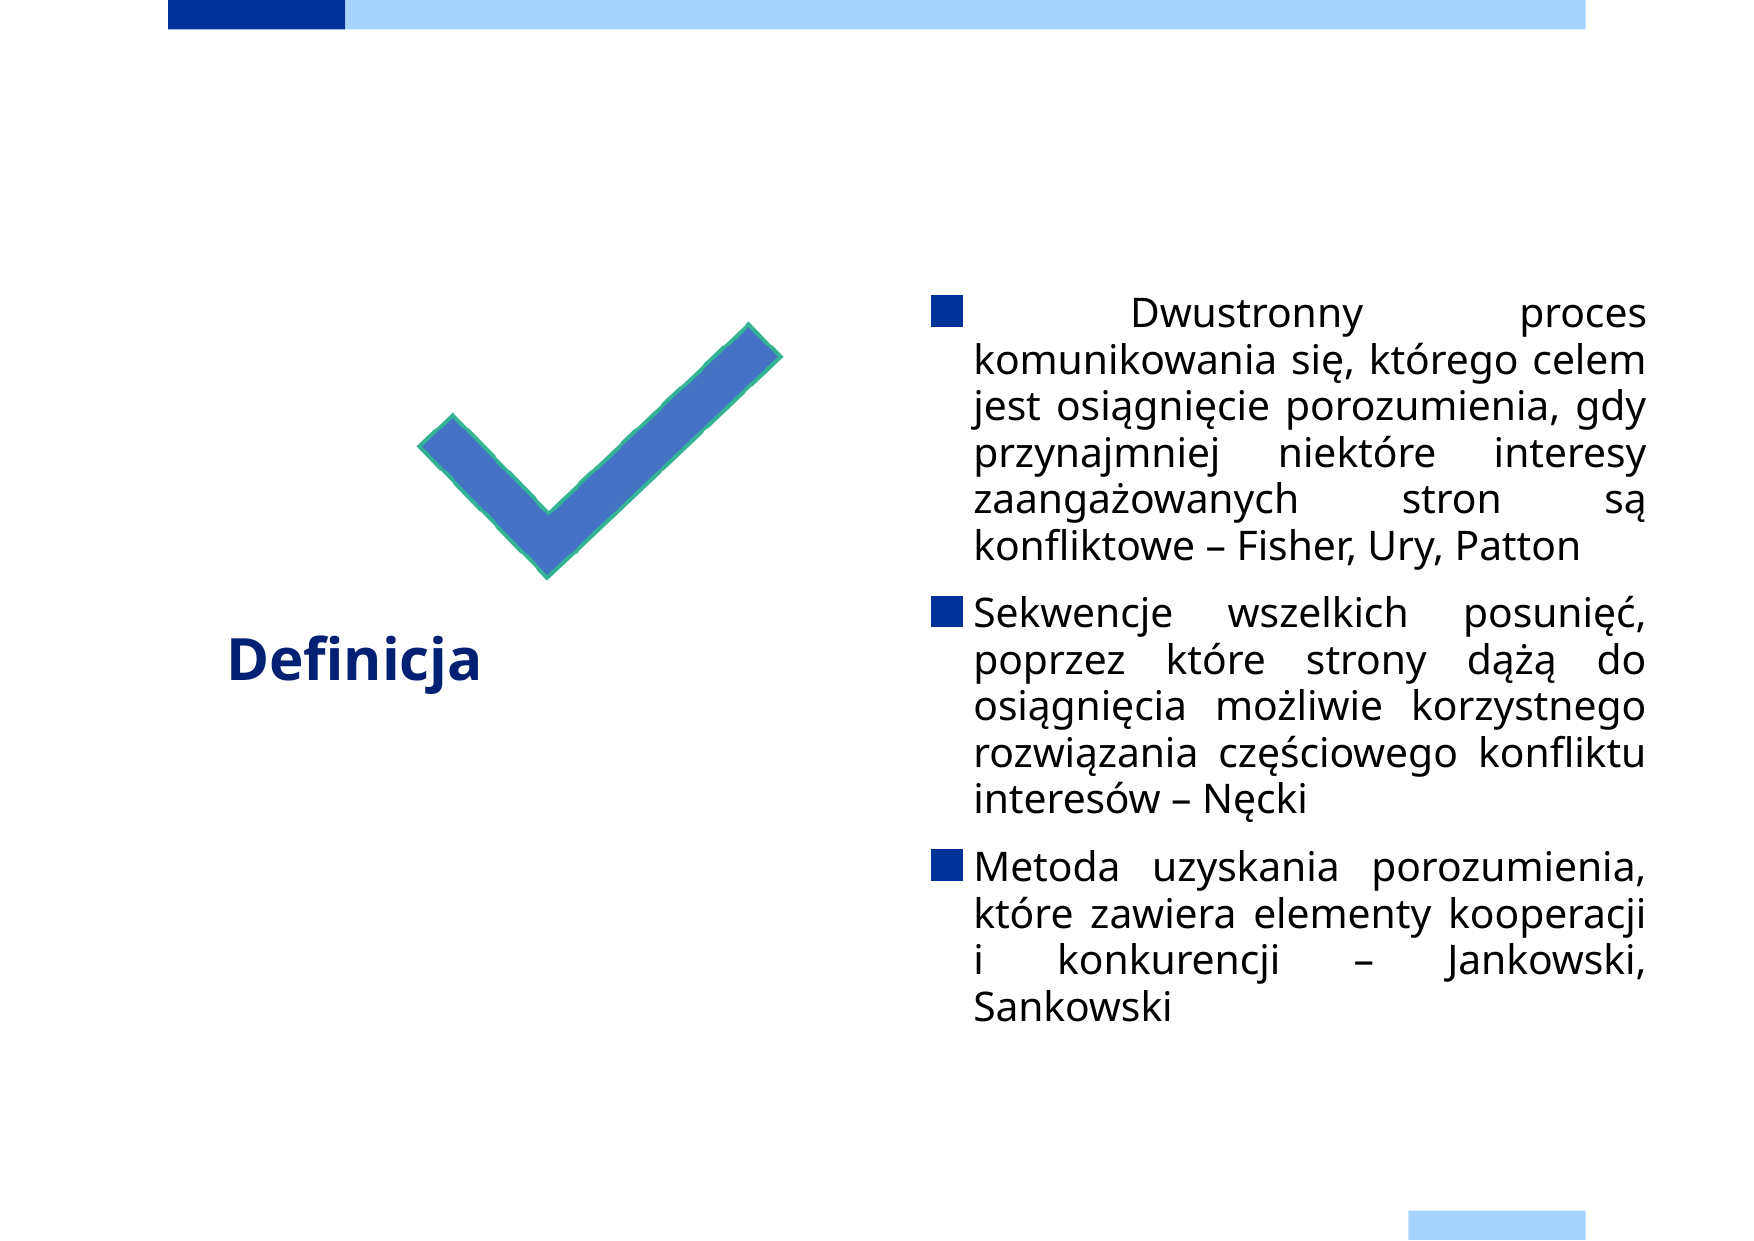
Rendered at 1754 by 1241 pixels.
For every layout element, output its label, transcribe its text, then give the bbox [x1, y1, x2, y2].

picture [931, 596, 963, 627]
picture [931, 295, 963, 327]
picture [931, 849, 963, 881]
title Definicja [101, 616, 608, 1001]
picture [412, 262, 788, 637]
list Dwustronny proces komunikowania się, którego celem jest osiągnięcie porozumienia, gdy przynajmniej niektóre interesy zaangażowanych stron są konfliktowe – Fisher, Ury, Patton Sekwencje wszelkich posunięć, poprzez które strony dążą do osiągnięcia możliwie korzystnego rozwiązania częściowego konfliktu interesów – Nęcki Metoda uzyskania porozumienia, które zawiera elementy kooperacji i konkurencji – Jankowski, Sankowski [931, 289, 1648, 1063]
